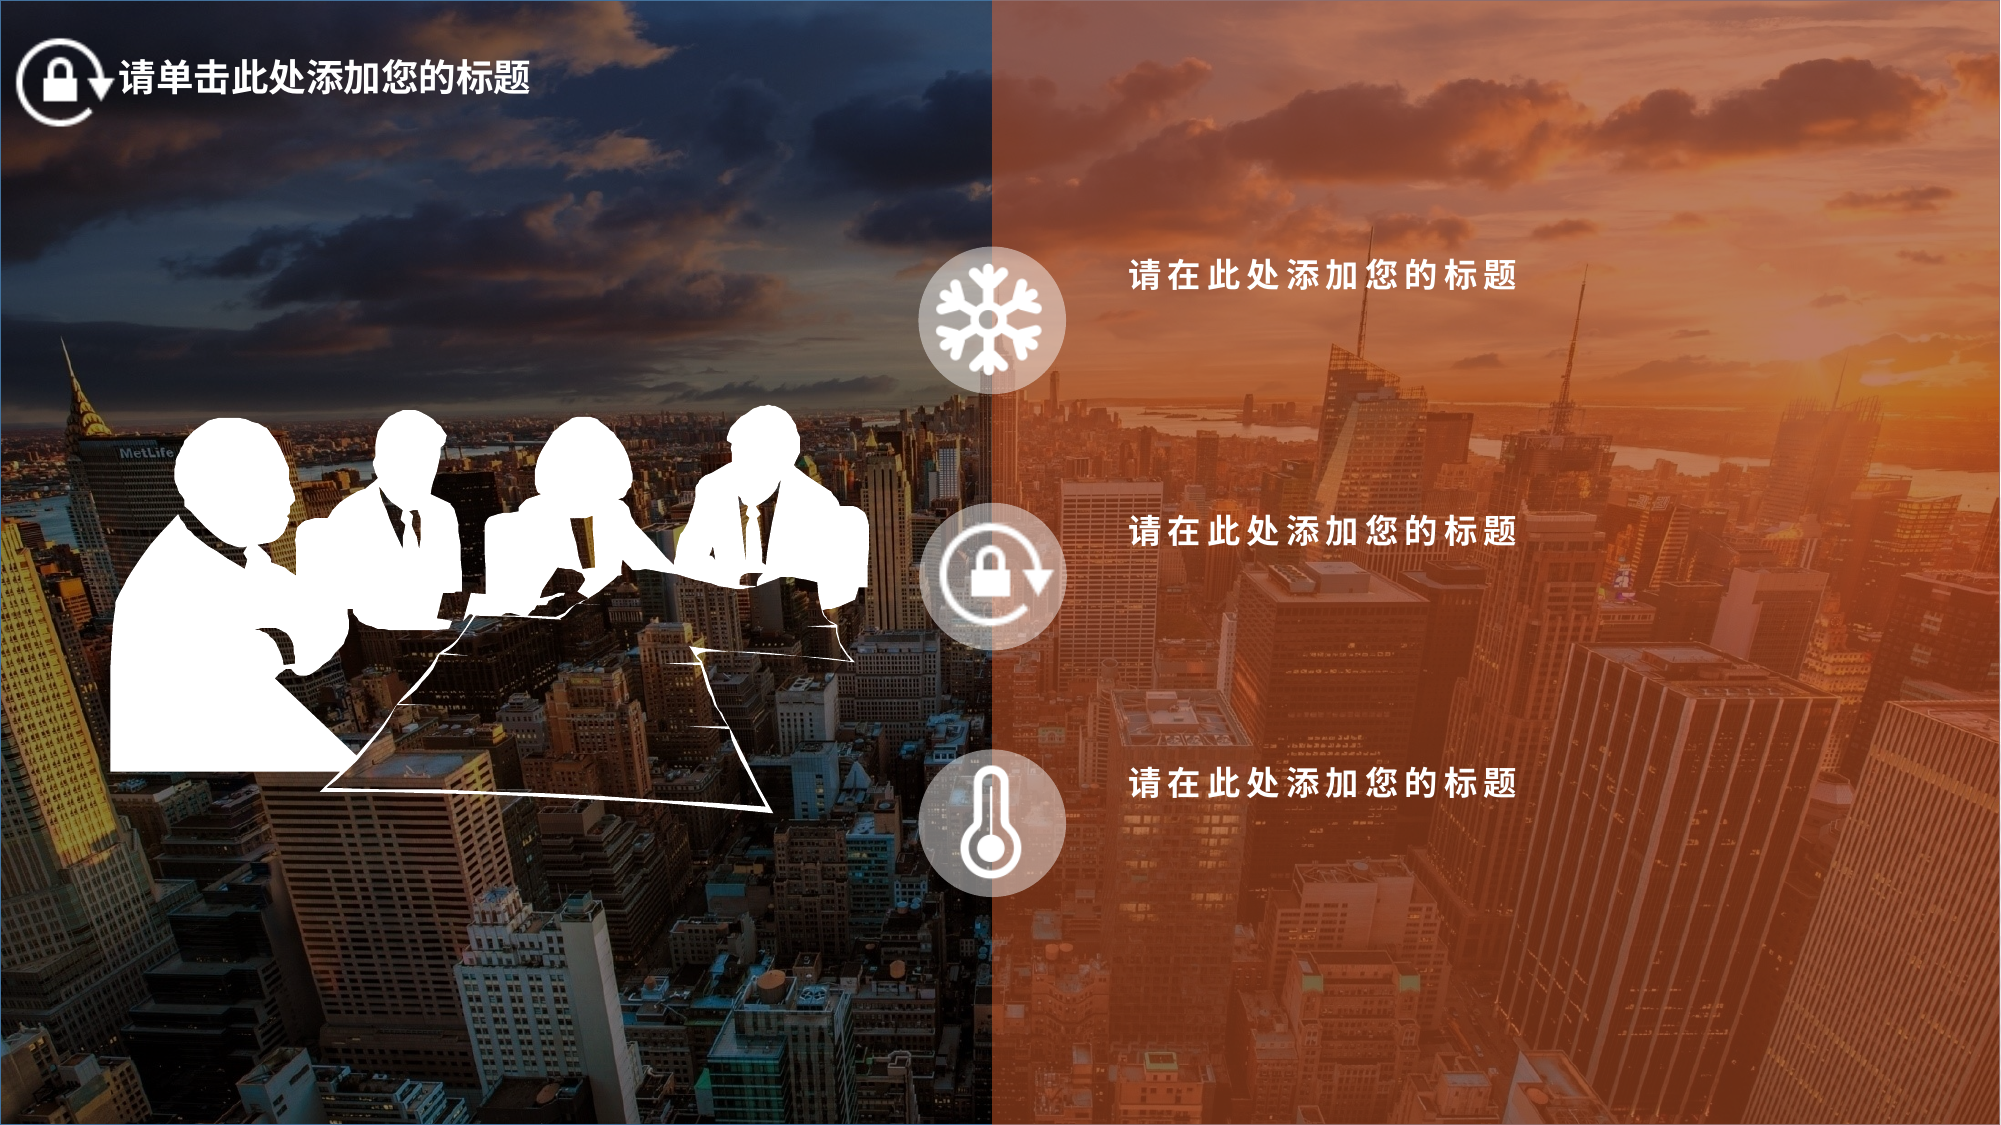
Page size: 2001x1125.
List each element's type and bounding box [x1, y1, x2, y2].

picture [914, 746, 1068, 900]
picture [894, 473, 1101, 680]
text_box [110, 404, 869, 814]
text_box [1113, 755, 1954, 854]
text_box [991, 0, 2000, 1125]
text_box [1113, 246, 1961, 346]
picture [911, 242, 1067, 398]
text_box [0, 0, 615, 173]
text_box [1113, 502, 1963, 602]
text_box [0, 0, 991, 1125]
